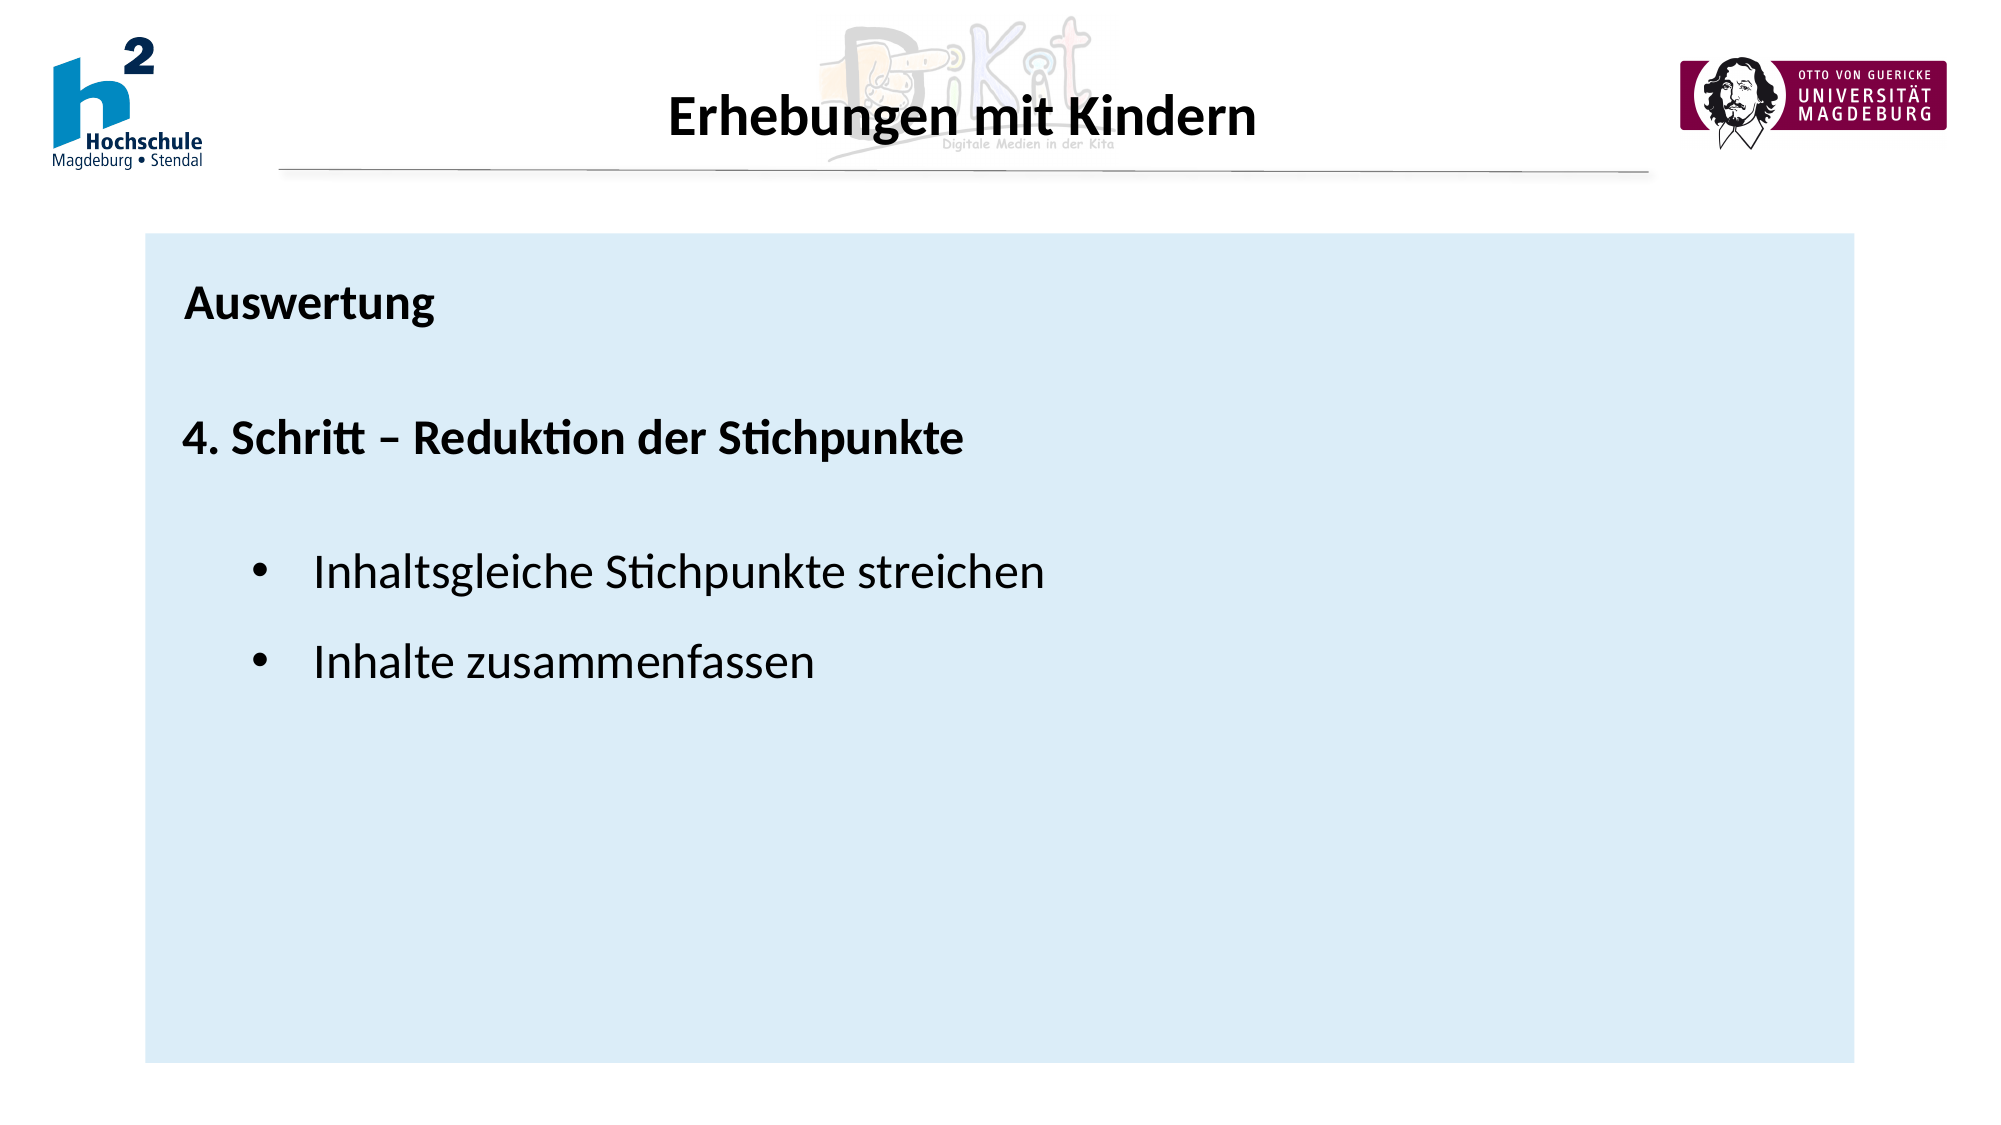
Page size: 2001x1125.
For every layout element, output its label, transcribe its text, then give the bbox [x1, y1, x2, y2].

text_box Erhebungen mit Kindern [1122, 69, 1649, 155]
text_box Auswertung 4. Schritt – Reduktion der Stichpunkte Inhaltsgleiche Stichpunkte streichen Inhalte zusammenfassen [167, 231, 1893, 1062]
picture [816, 14, 1119, 170]
text_box Erhebungen mit Kindern [278, 69, 811, 155]
text_box [142, 233, 1868, 1063]
picture [1680, 57, 1947, 150]
picture [53, 37, 202, 170]
